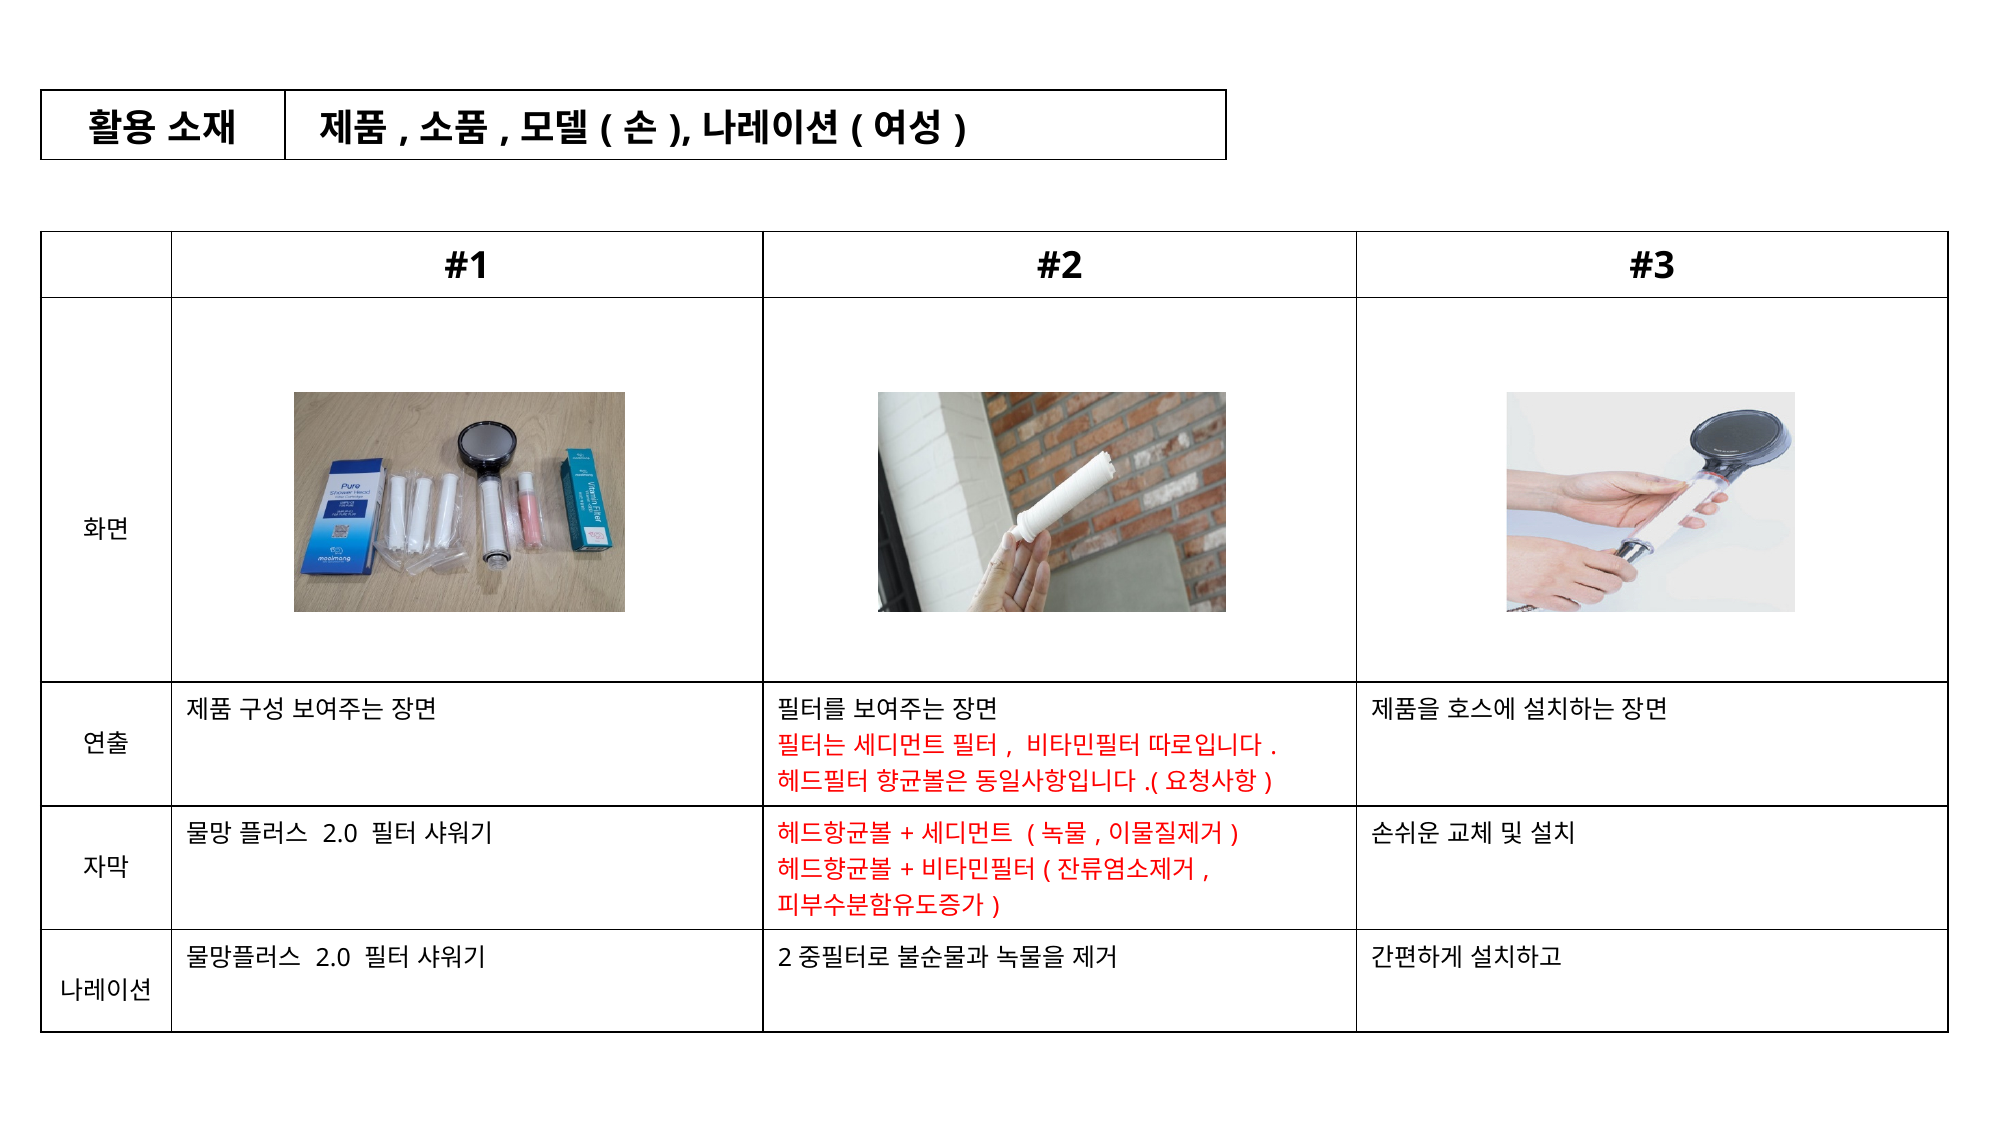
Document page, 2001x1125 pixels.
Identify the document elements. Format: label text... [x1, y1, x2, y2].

table_header #3 [1357, 232, 1947, 297]
table_cell 연출 [42, 683, 171, 805]
picture [1505, 392, 1795, 613]
table_cell 화면 [42, 298, 171, 681]
table_cell 2중필터로 불순물과 녹물을 제거 [764, 930, 1356, 1031]
table_header #1 [172, 232, 762, 297]
table_header #2 [764, 232, 1356, 297]
table_cell 나레이션 [42, 930, 171, 1031]
table_cell 간편하게 설치하고 [1357, 930, 1947, 1031]
picture [878, 392, 1226, 613]
table_header [42, 232, 171, 297]
picture [294, 392, 625, 613]
table_header 활용 소재 [42, 91, 284, 159]
table_cell [764, 298, 1356, 681]
table_cell [172, 298, 762, 681]
table_cell 물망 플러스 2.0 필터 샤워기 [172, 807, 762, 929]
table_header 제품,소품,모델(손),나레이션(여성) [286, 91, 1225, 159]
table_cell 물망플러스 2.0 필터 샤워기 [172, 930, 762, 1031]
table_cell 필터를 보여주는 장면 필터는 세디먼트 필터, 비타민필터 따로입니다. 헤드필터 향균볼은 동일사항입니다.(요청사항) [764, 683, 1356, 805]
table_cell 자막 [42, 807, 171, 929]
table_cell 제품 구성 보여주는 장면 [172, 683, 762, 805]
table_cell 손쉬운 교체 및 설치 [1357, 807, 1947, 929]
table_cell [1357, 298, 1947, 681]
table_cell 헤드항균볼+세디먼트 (녹물,이물질제거) 헤드향균볼+비타민필터(잔류염소제거,피부수분함유도증가) [764, 807, 1356, 929]
table_cell 제품을 호스에 설치하는 장면 [1357, 683, 1947, 805]
